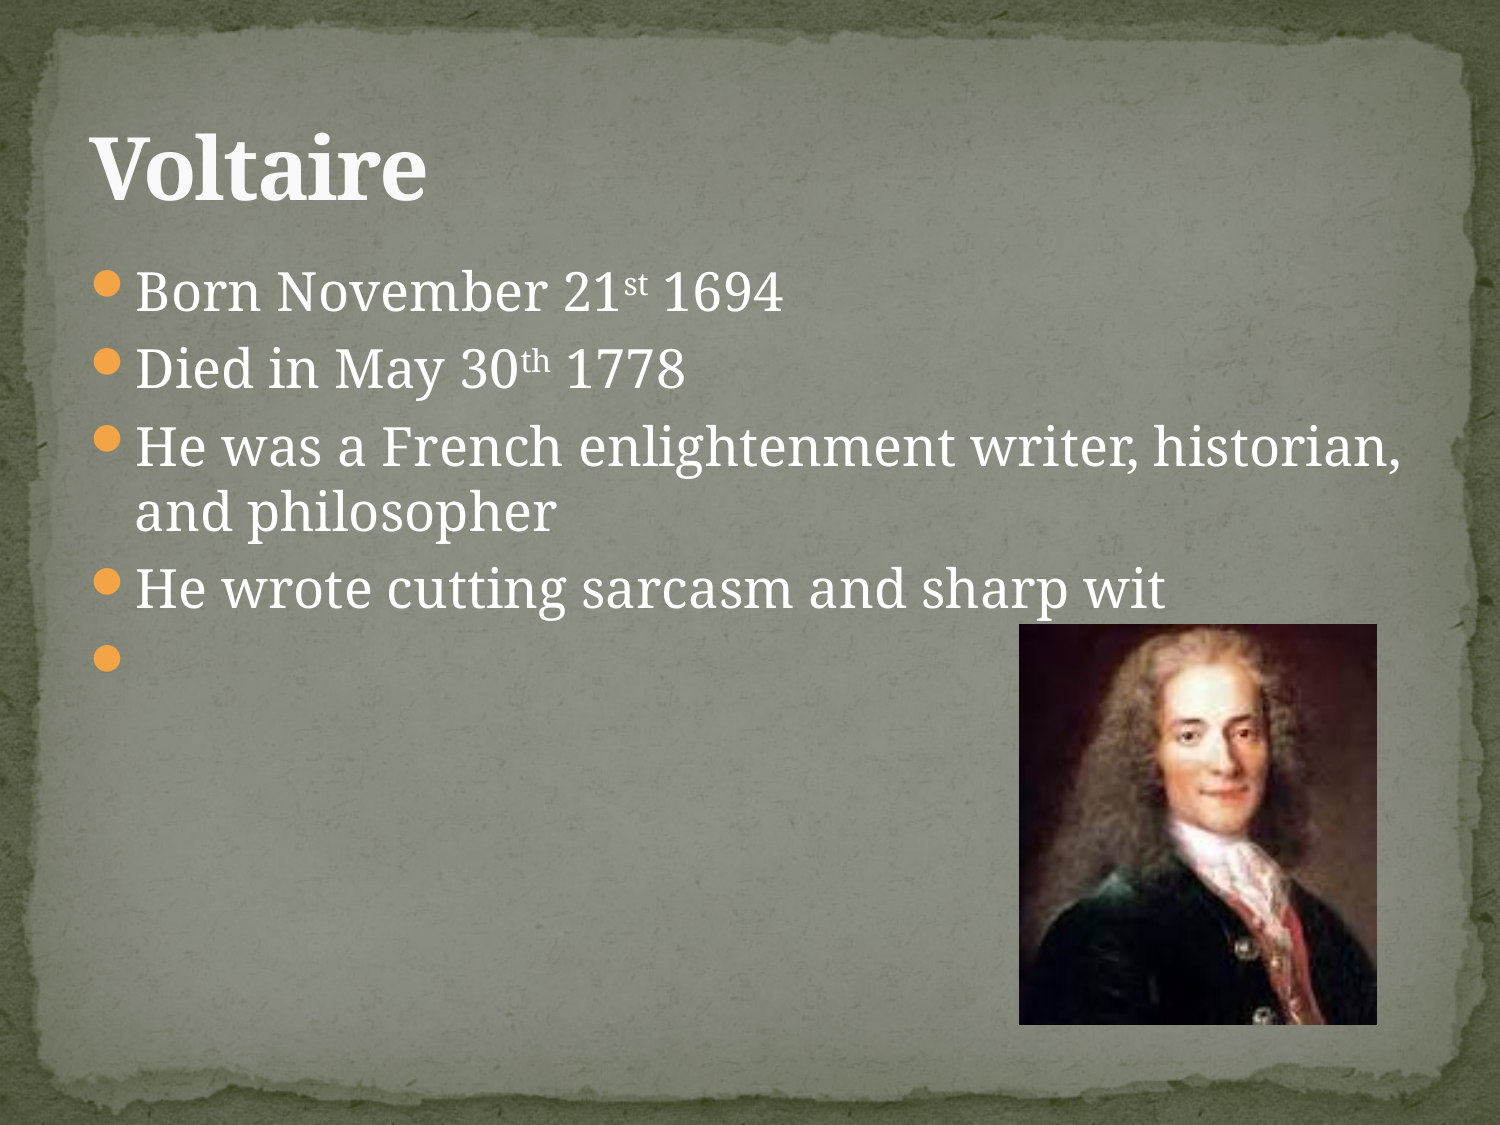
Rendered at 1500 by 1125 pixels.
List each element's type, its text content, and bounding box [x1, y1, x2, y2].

title Voltaire [74, 24, 1425, 225]
picture [1019, 624, 1377, 1025]
list Born November 21st 1694 Died in May 30th 1778 He was a French enlightenment writer, historian, and philosopher He wrote cutting sarcasm and sharp wit [75, 249, 1425, 1000]
